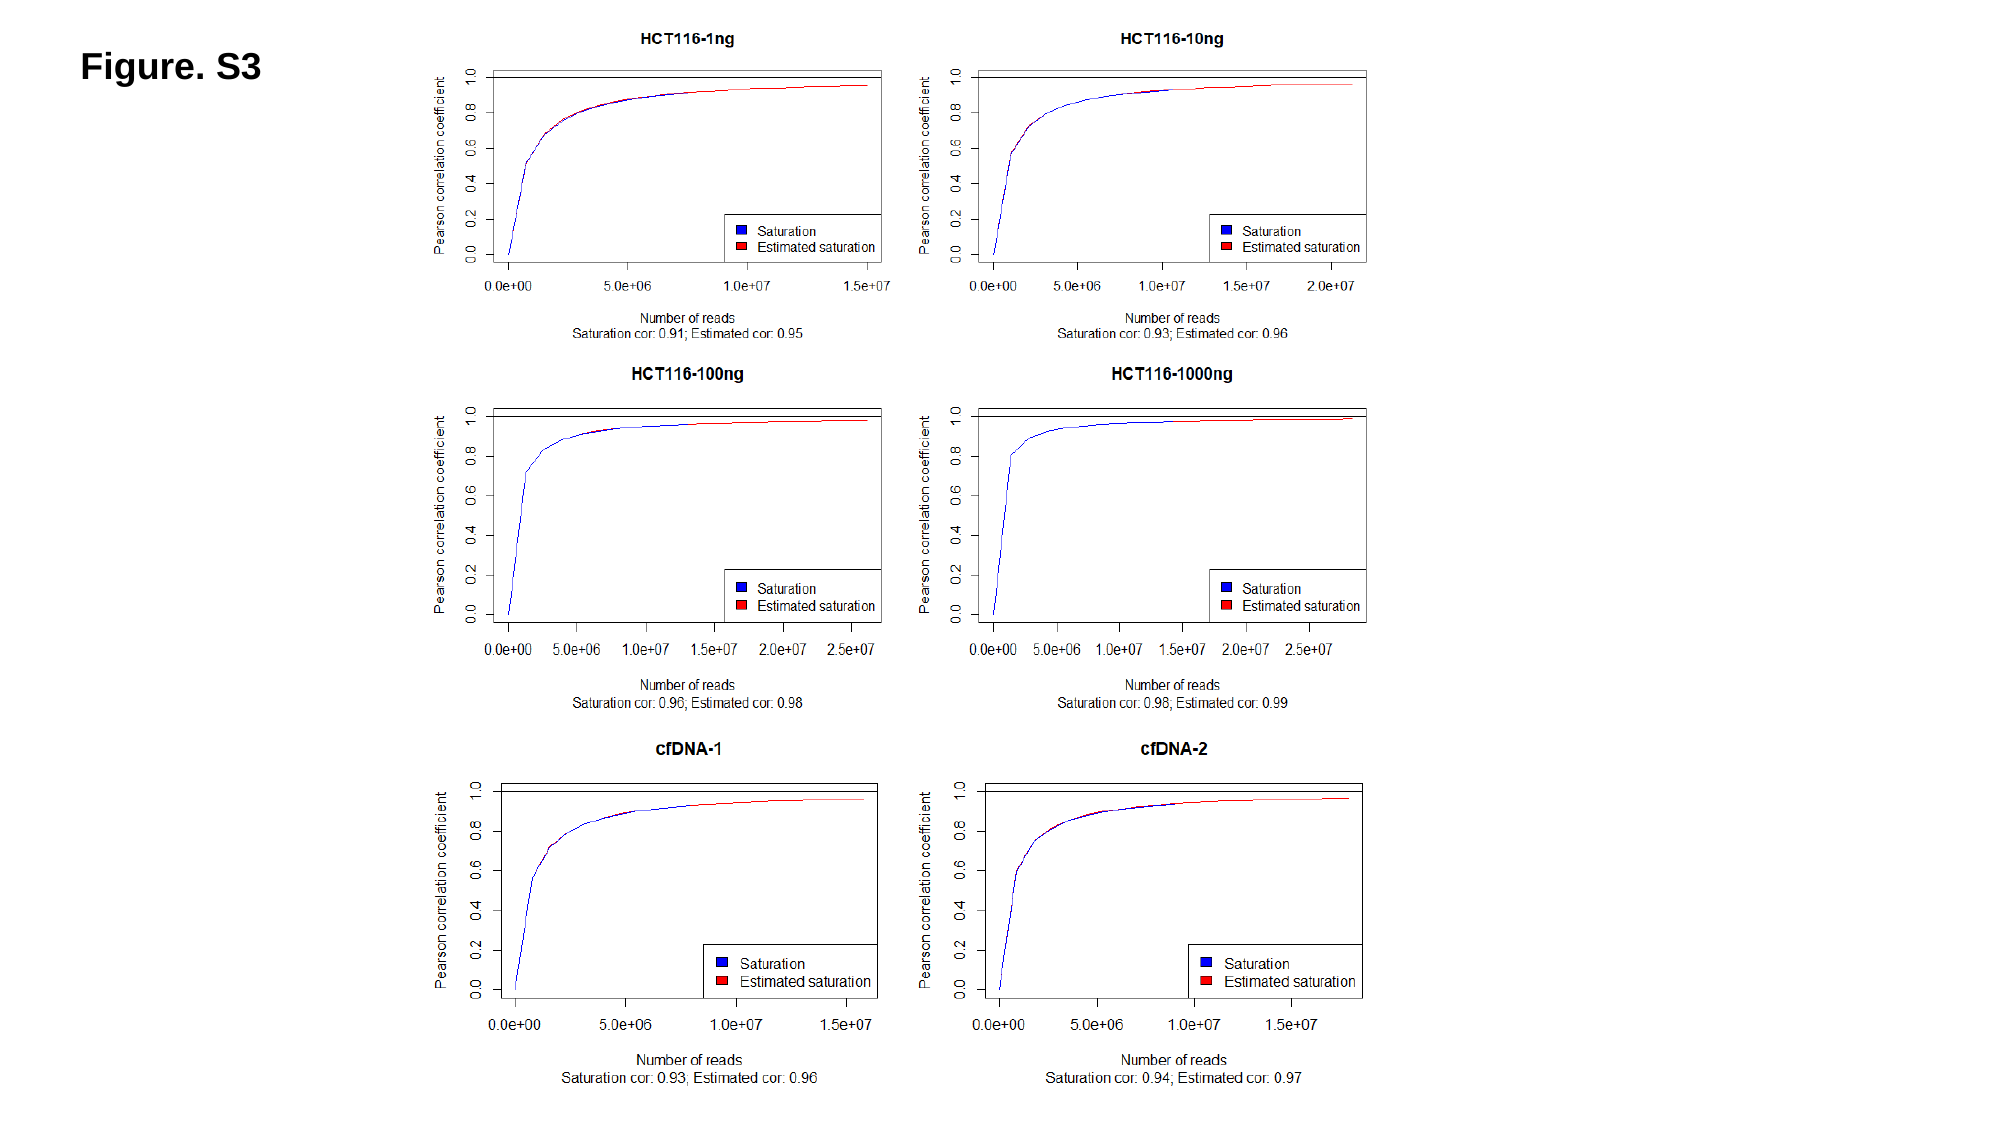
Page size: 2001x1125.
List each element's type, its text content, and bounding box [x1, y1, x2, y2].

picture [429, 5, 1399, 1087]
text_box Figure. S3 [65, 34, 429, 95]
